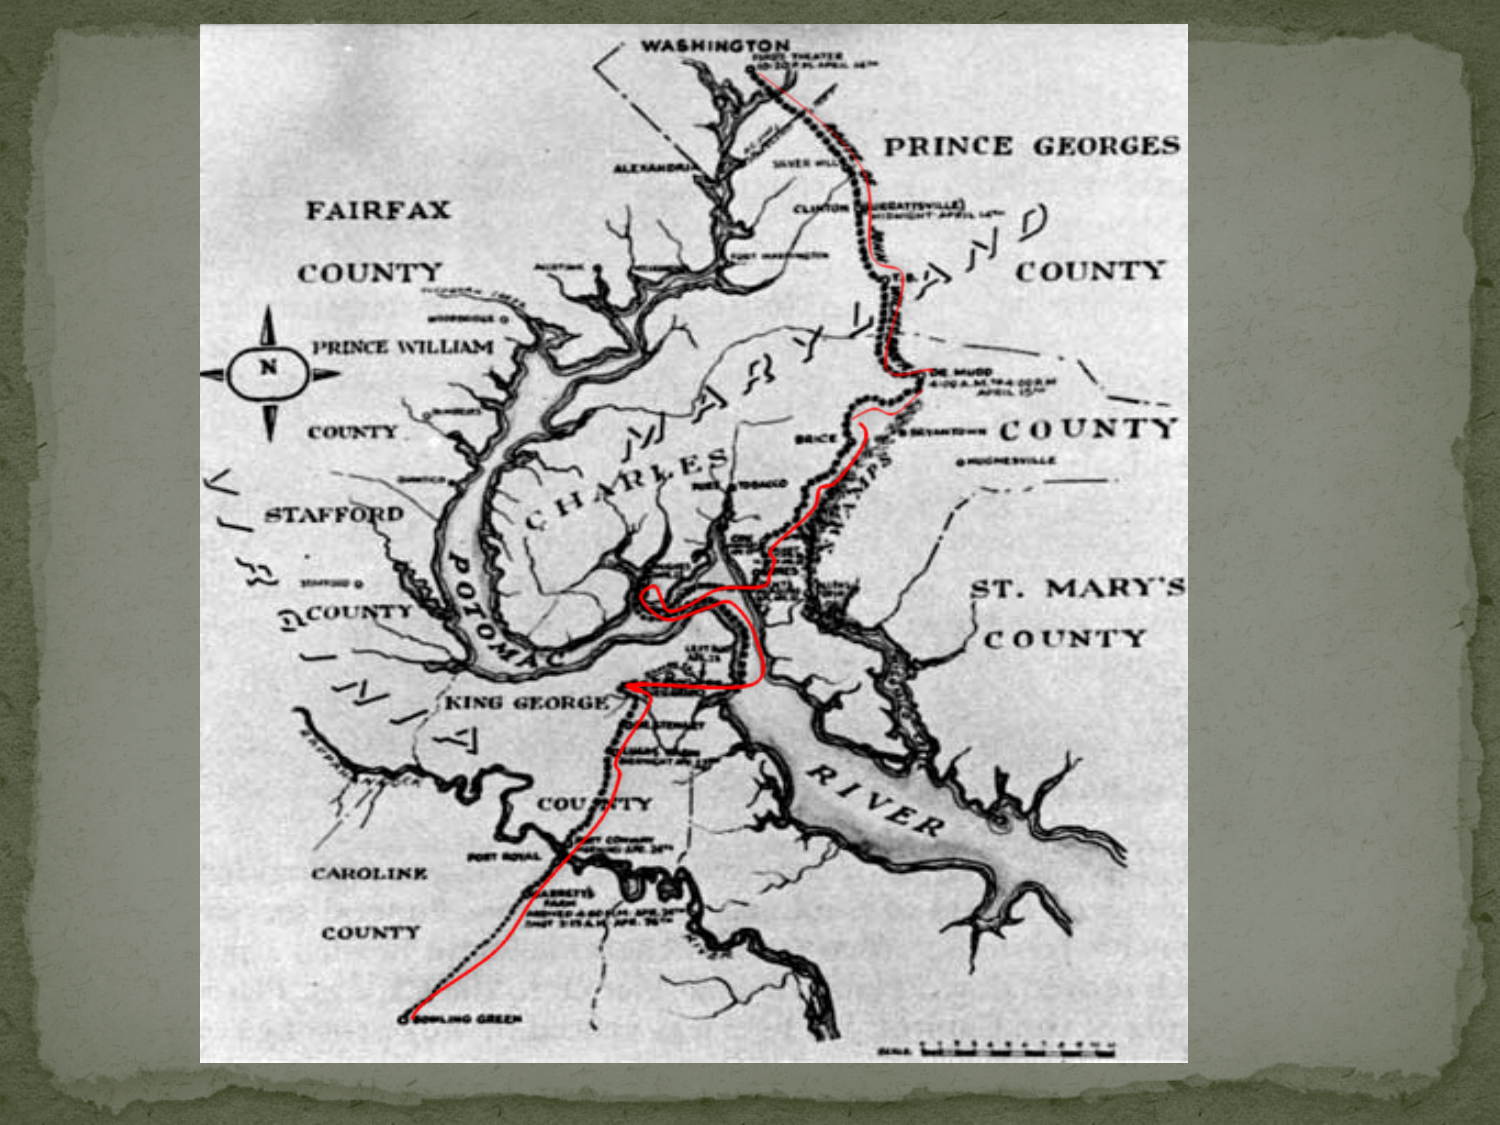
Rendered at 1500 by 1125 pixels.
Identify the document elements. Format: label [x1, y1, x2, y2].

list [202, 27, 1186, 1060]
